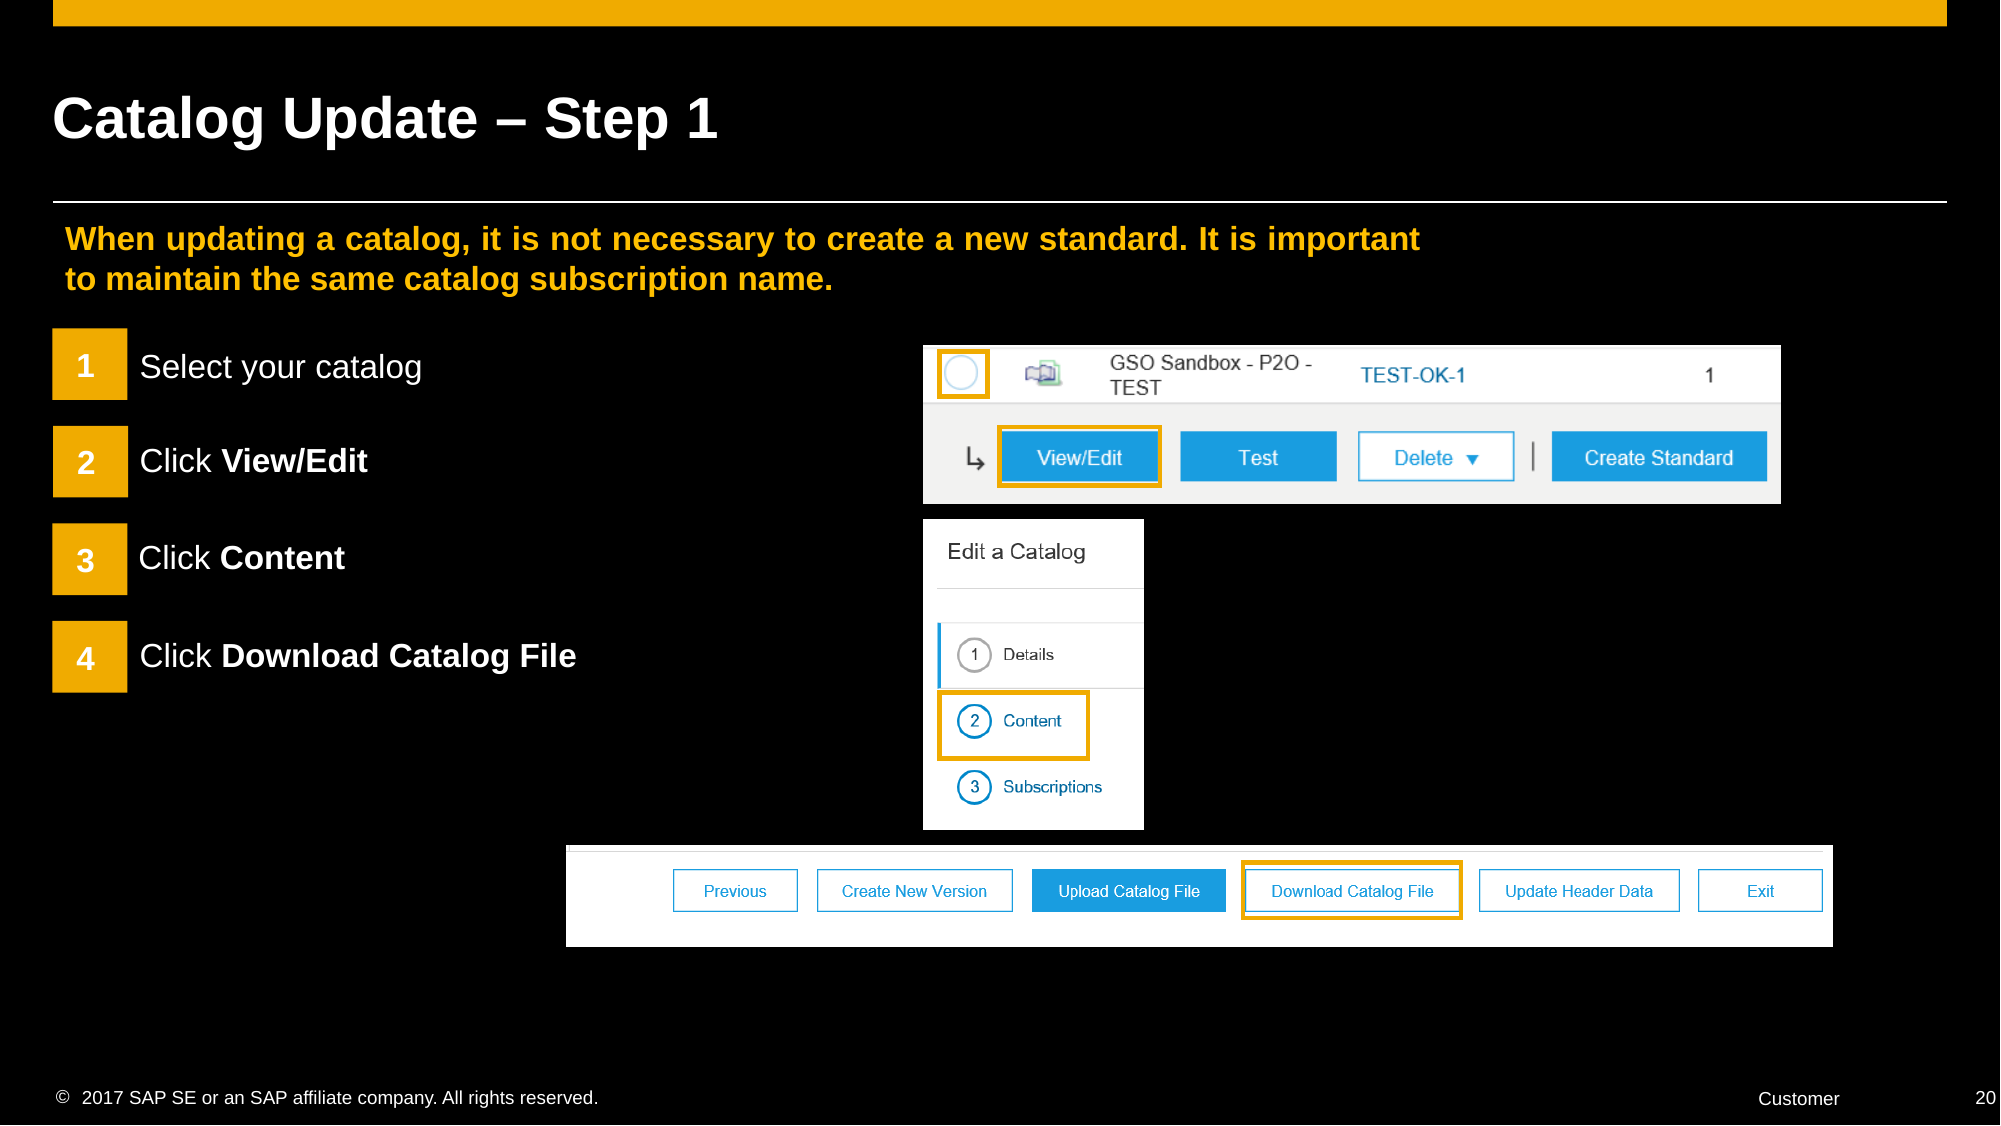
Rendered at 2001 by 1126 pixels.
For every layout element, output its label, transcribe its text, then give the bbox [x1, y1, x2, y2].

text_box 4 [52, 620, 128, 693]
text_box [922, 344, 1782, 831]
text_box 3 [52, 523, 128, 596]
text_box 2 [53, 425, 129, 498]
text_box Click Download Catalog File [139, 633, 688, 674]
text_box Click View/Edit [139, 438, 568, 479]
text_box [566, 845, 1834, 947]
text_box [312, 183, 1663, 252]
title Catalog Update – Step 1 [52, 52, 1447, 177]
text_box Click Content [138, 536, 567, 577]
text_box When updating a catalog, it is not necessary to create a new standard. It is important to maintain the same catalog subscription name. [52, 211, 1435, 304]
text_box Select your catalog [139, 345, 568, 386]
text_box 1 Se [52, 328, 128, 400]
